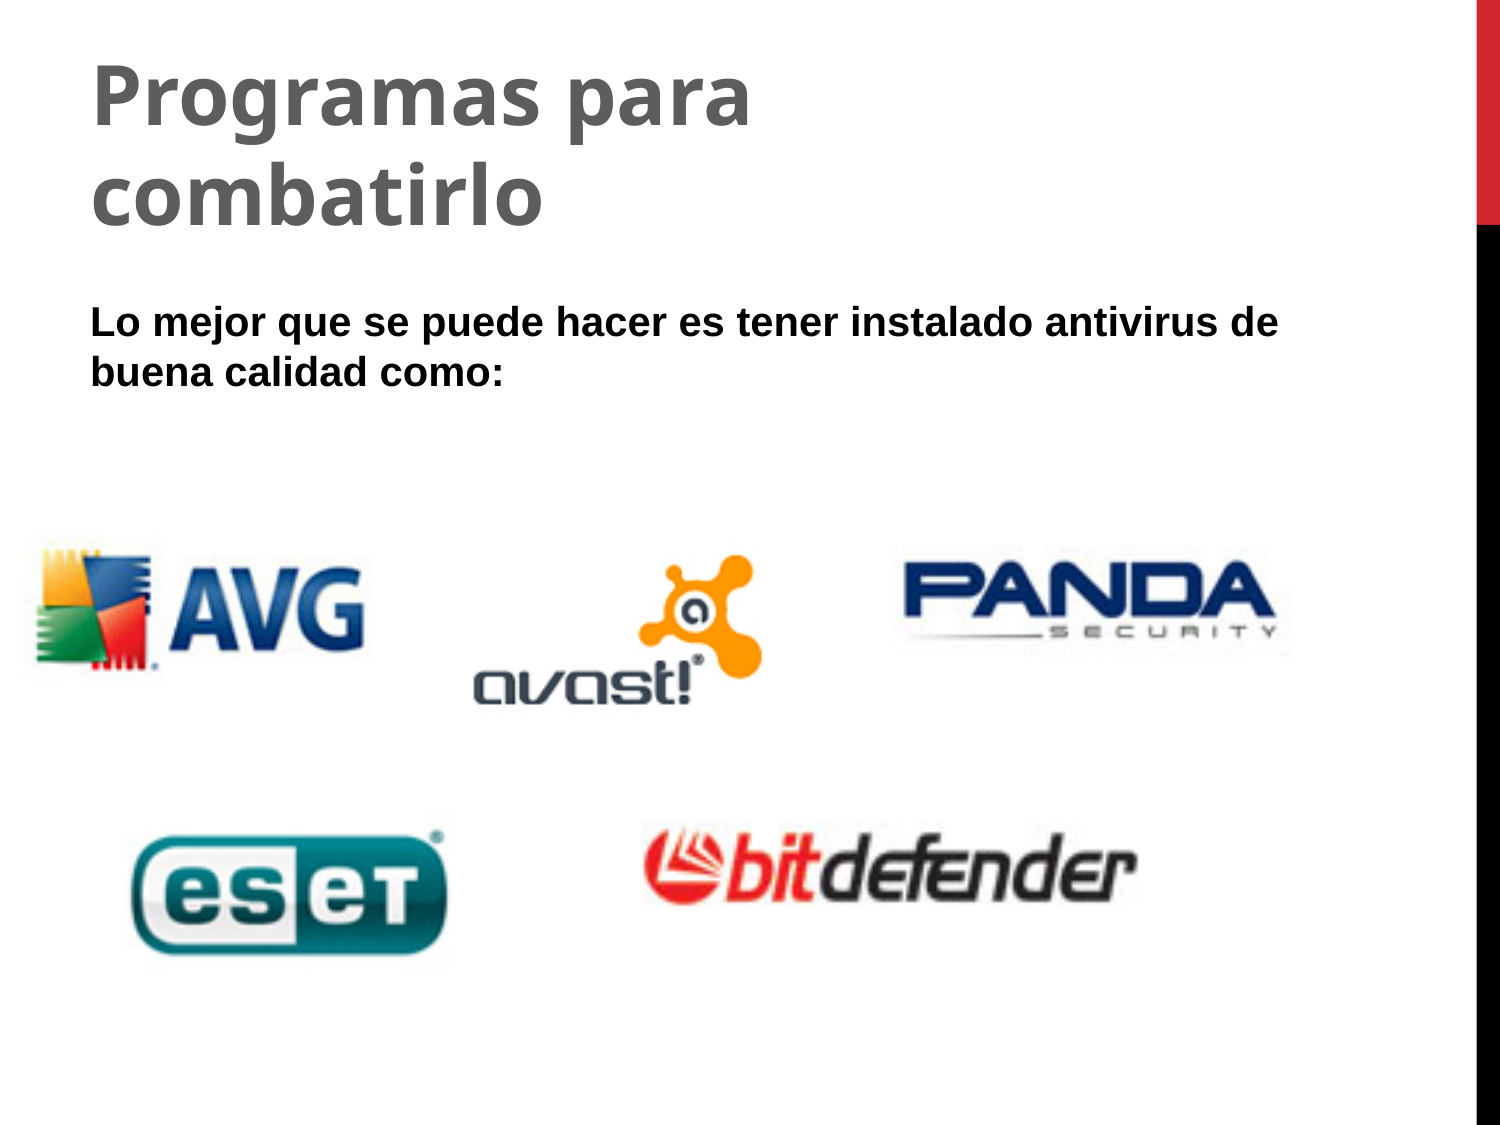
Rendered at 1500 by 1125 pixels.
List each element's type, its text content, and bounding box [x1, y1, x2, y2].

picture [80, 762, 501, 1024]
picture [454, 479, 1294, 1024]
list Lo mejor que se puede hacer es tener instalado antivirus de buena calidad como: [75, 287, 1325, 1005]
title Programas para combatirlo [75, 25, 1025, 250]
picture [17, 492, 399, 730]
